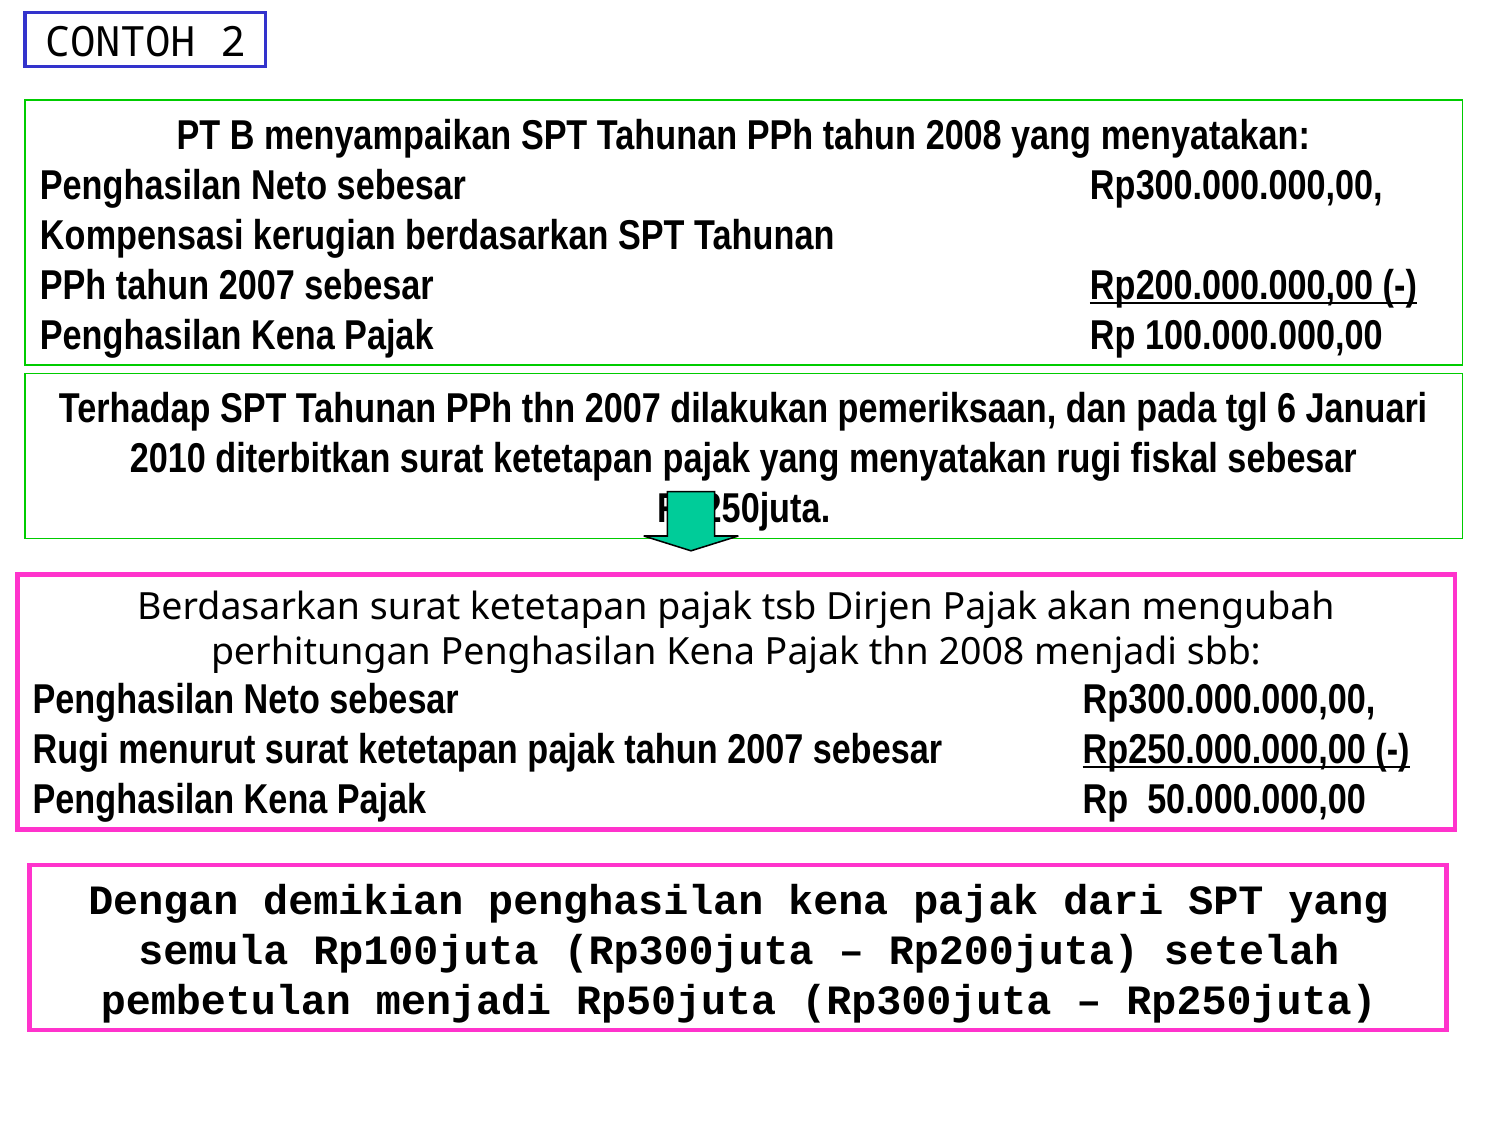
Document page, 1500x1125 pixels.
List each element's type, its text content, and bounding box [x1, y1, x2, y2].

text_box Terhadap SPT Tahunan PPh thn 2007 dilakukan pemeriksaan, dan pada tgl 6 Januari 2010 diterbitkan surat ketetapan pajak yang menyatakan rugi fiskal sebesar Rp250juta. [24, 373, 1463, 539]
title CONTOH 2 [24, 12, 266, 67]
text_box PT B menyampaikan SPT Tahunan PPh tahun 2008 yang menyatakan: Penghasilan Neto sebesar Rp300.000.000,00, Kompensasi kerugian berdasarkan SPT Tahunan PPh tahun 2007 sebesar Rp200.000.000,00 (-) Penghasilan Kena Pajak Rp 100.000.000,00 [24, 99, 1463, 366]
text_box Berdasarkan surat ketetapan pajak tsb Dirjen Pajak akan mengubah perhitungan Penghasilan Kena Pajak thn 2008 menjadi sbb: Penghasilan Neto sebesar Rp300.000.000,00, Rugi menurut surat ketetapan pajak tahun 2007 sebesar Rp250.000.000,00 (-) Penghasilan Kena Pajak Rp 50.000.000,00 [17, 574, 1456, 830]
text_box Dengan demikian penghasilan kena pajak dari SPT yang semula Rp100juta (Rp300juta – Rp200juta) setelah pembetulan menjadi Rp50juta (Rp300juta – Rp250juta) [29, 865, 1447, 1031]
text_box [643, 491, 739, 551]
